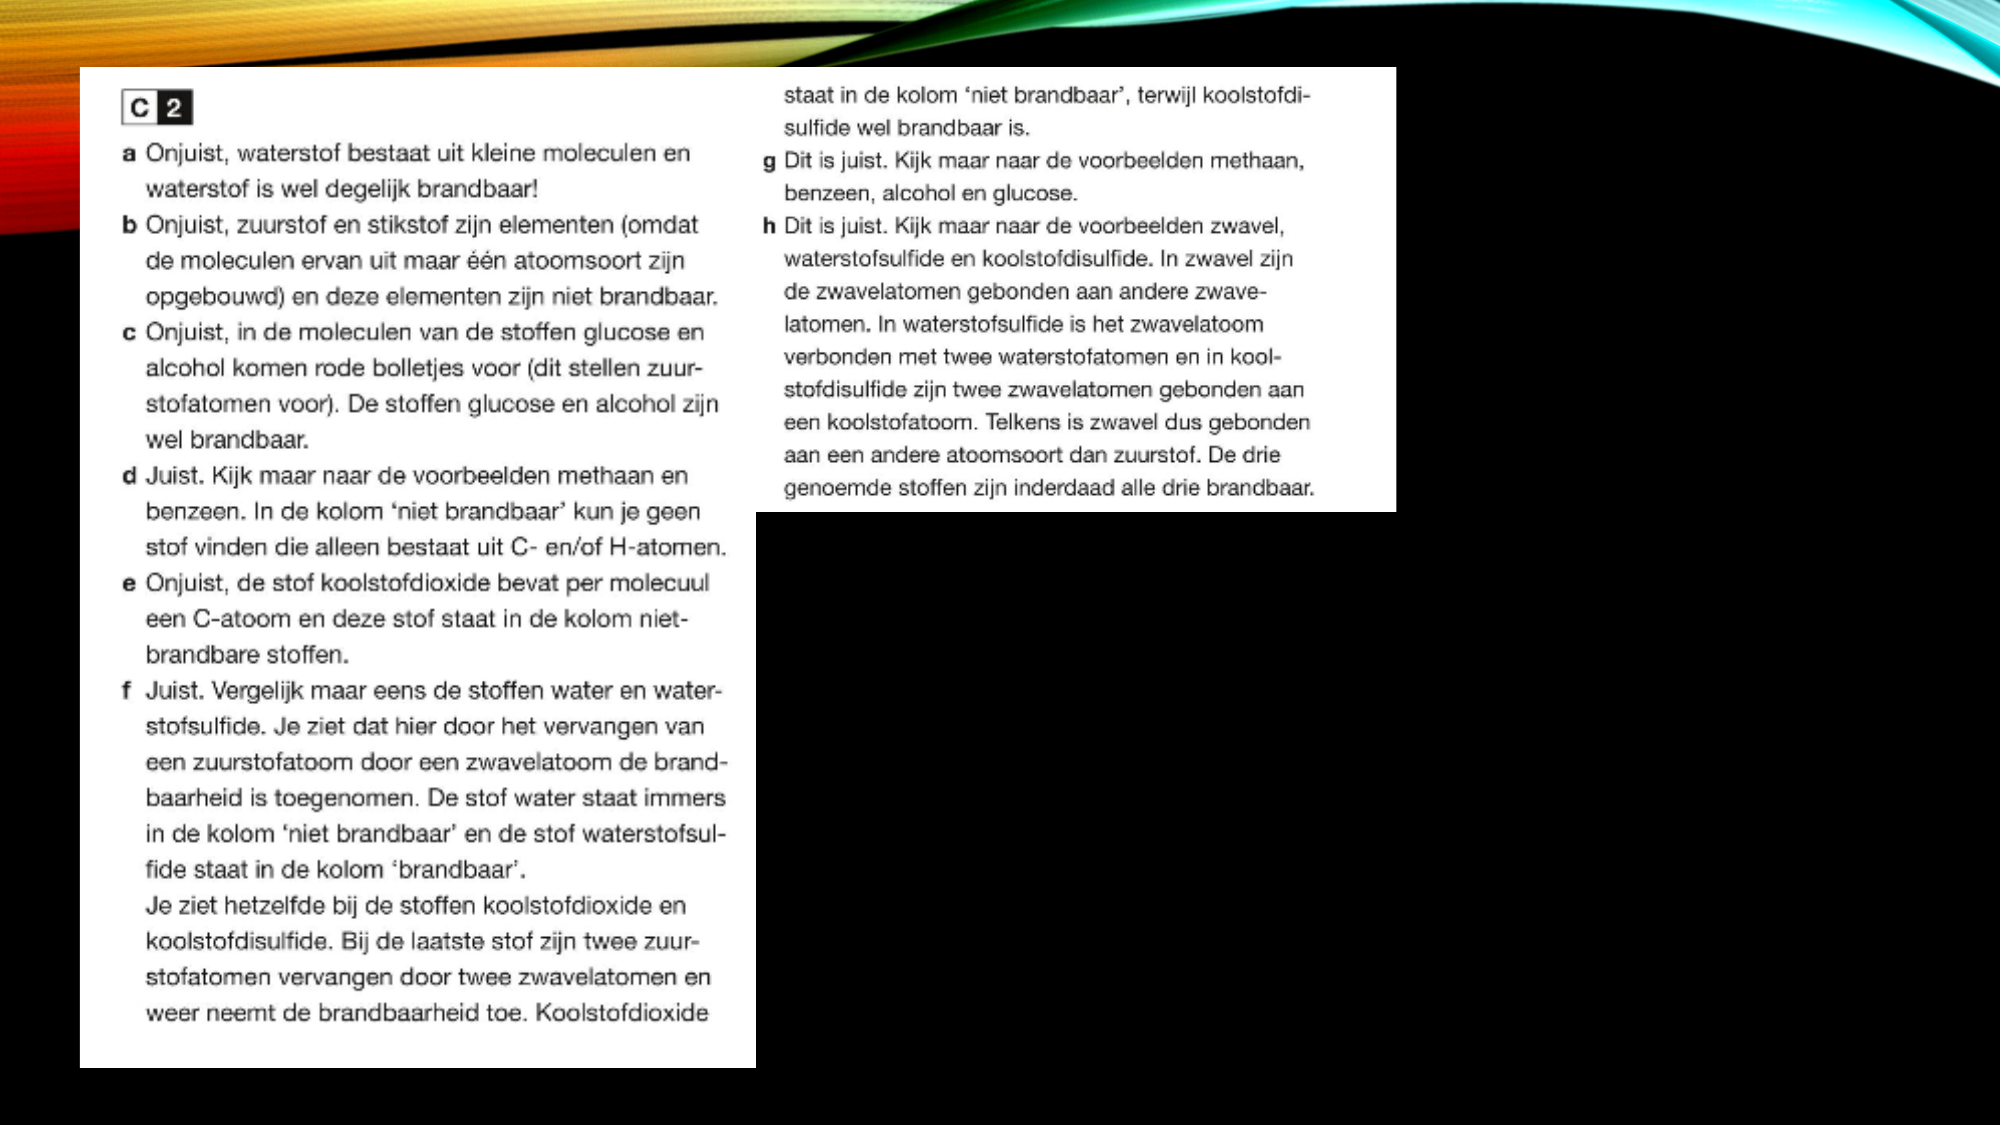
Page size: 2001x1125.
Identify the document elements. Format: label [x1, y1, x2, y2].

picture [0, 0, 2000, 512]
list [79, 67, 757, 1068]
